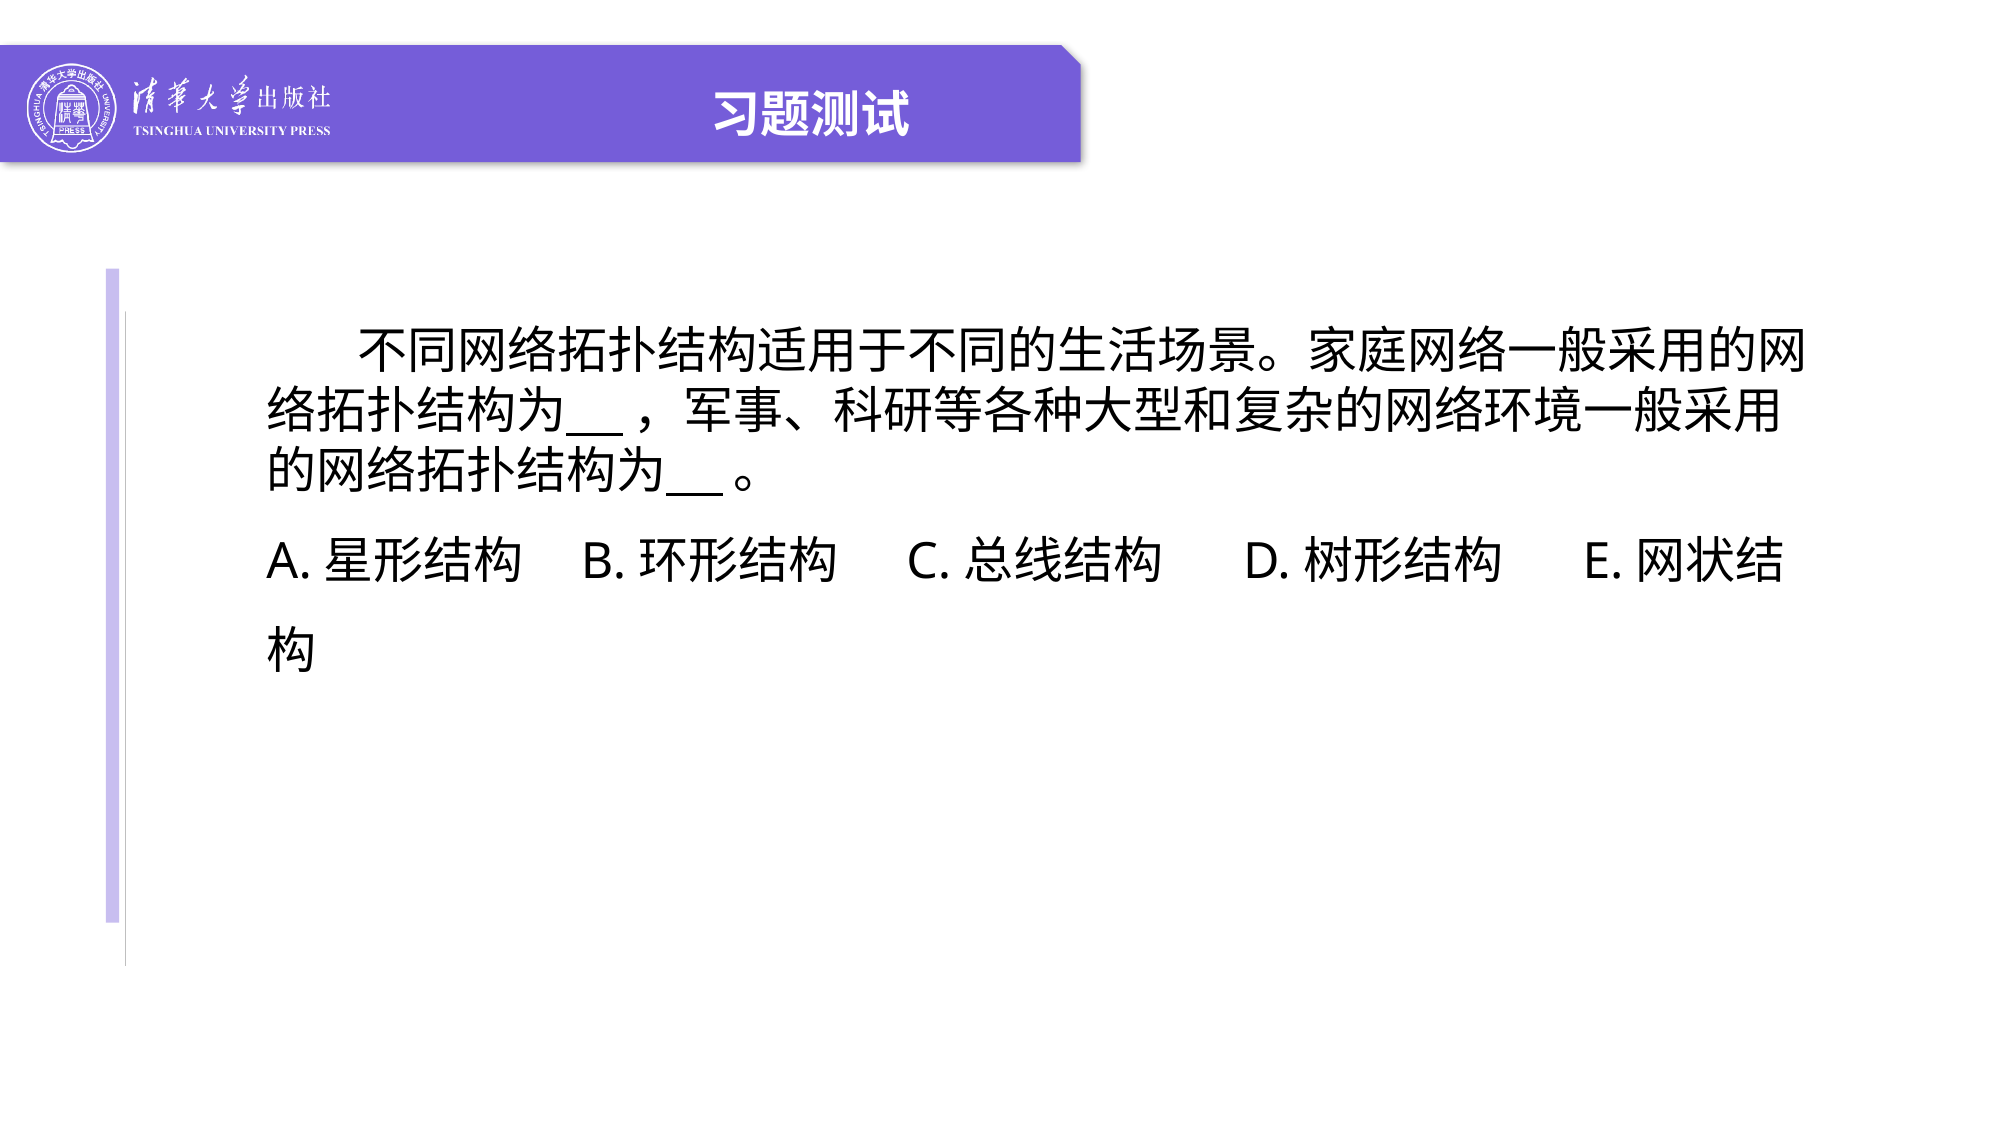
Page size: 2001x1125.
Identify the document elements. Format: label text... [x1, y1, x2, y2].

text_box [105, 268, 125, 966]
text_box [0, 44, 1081, 163]
text_box 不同网络拓扑结构适用于不同的生活场景。‌家庭网络一般采用的网络拓扑结构为 ，军事、科研等各种大型和复杂的网络环境一般采用的网络拓扑结构为 。 A.星形结构 B.环形结构 C.总线结构 D.树形结构 E.网状结构 [251, 311, 1840, 687]
picture [24, 63, 332, 154]
